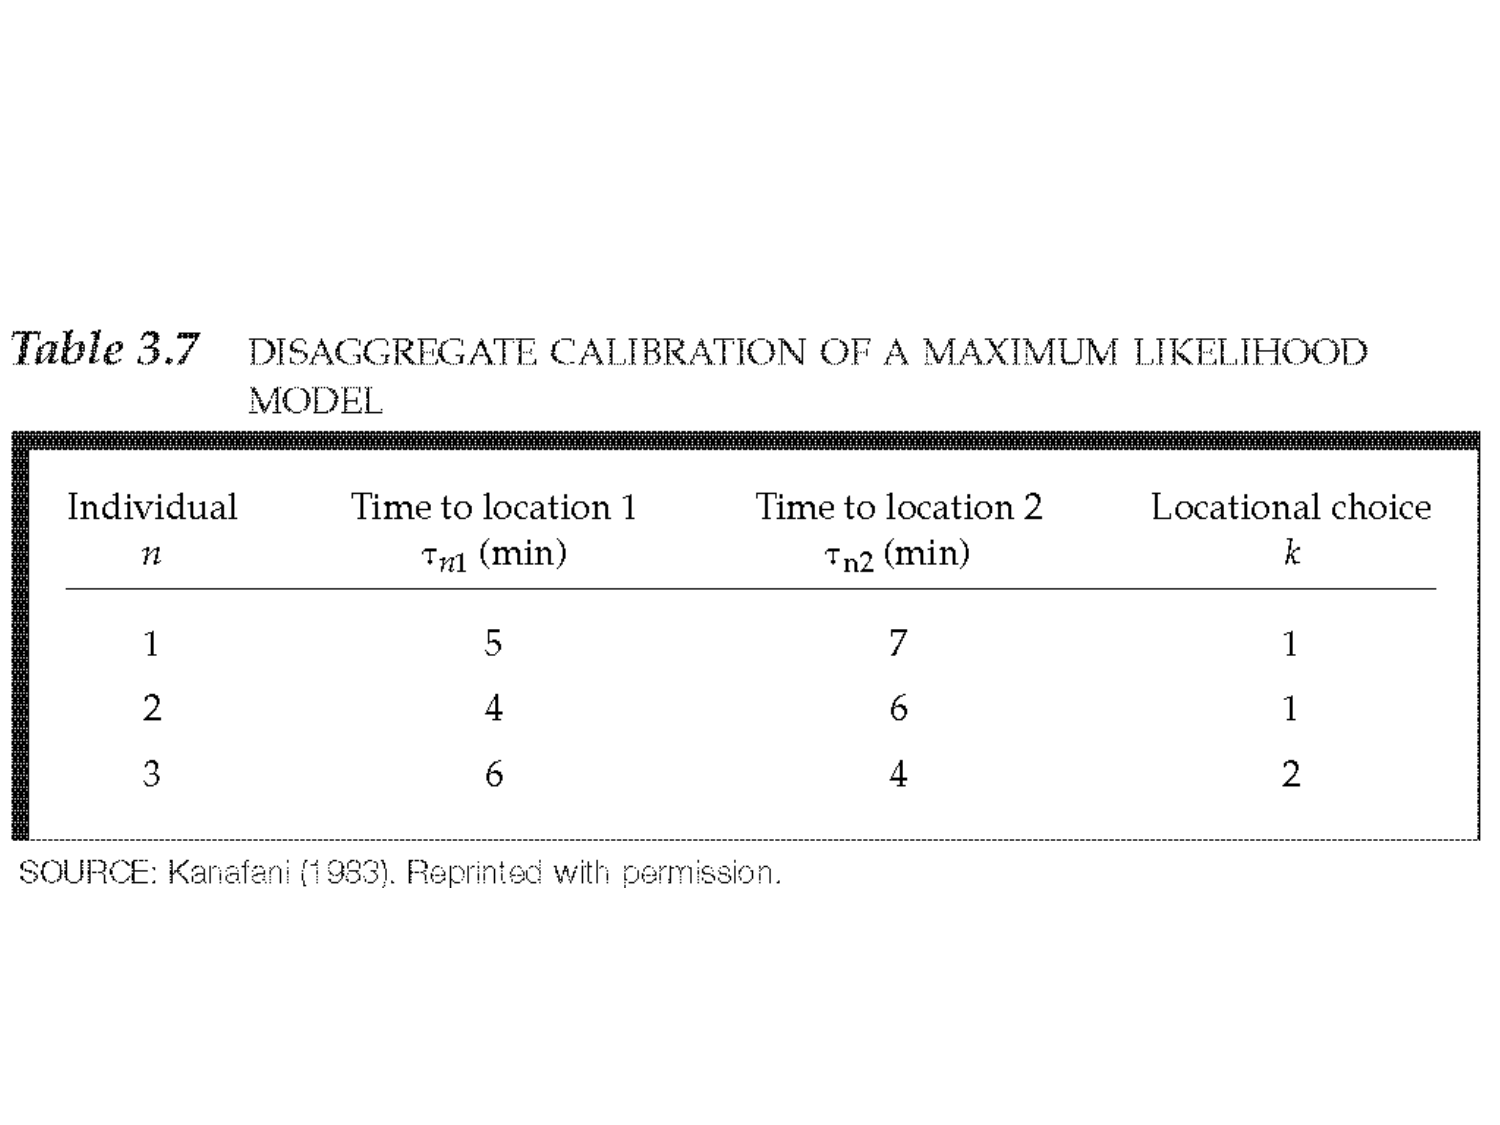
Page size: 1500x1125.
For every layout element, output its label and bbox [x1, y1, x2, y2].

picture [0, 299, 1500, 888]
